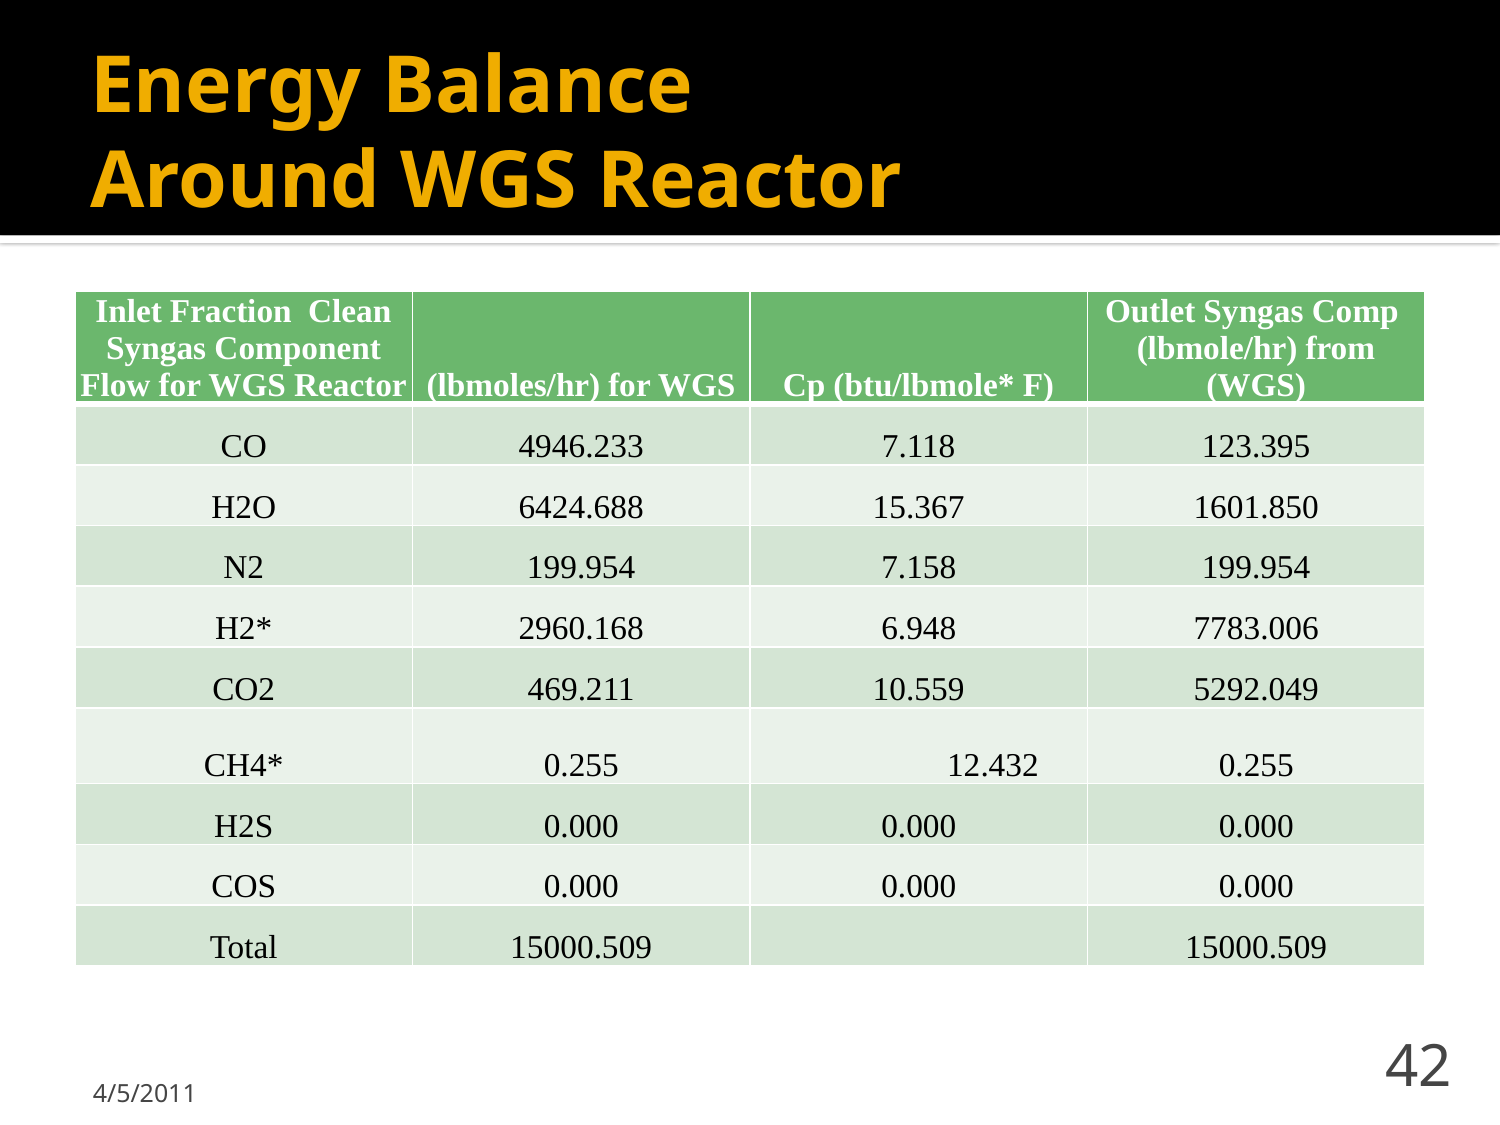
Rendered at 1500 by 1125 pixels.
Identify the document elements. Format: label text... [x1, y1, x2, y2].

table_cell H2* [76, 587, 412, 646]
slide_number 42 [1345, 1062, 1467, 1108]
table_cell 0.000 [413, 784, 749, 844]
table_cell H2S [76, 784, 412, 844]
table_cell 469.211 [413, 648, 749, 707]
table_cell 7783.006 [1088, 587, 1424, 646]
table_cell CO [76, 407, 412, 464]
table_header Inlet Fraction Clean Syngas Component Flow for WGS Reactor [76, 292, 412, 401]
table_cell 15000.509 [1088, 906, 1424, 965]
table_cell 6.948 [751, 587, 1087, 646]
table_cell 123.395 [1088, 407, 1424, 464]
table_cell CO2 [76, 648, 412, 707]
title Energy Balance Around WGS Reactor [75, 25, 1425, 231]
table_cell 10.559 [751, 648, 1087, 707]
table_header Outlet Syngas Comp (lbmole/hr) from (WGS) [1088, 292, 1424, 401]
table_cell CH4* [76, 709, 412, 783]
table_cell 5292.049 [1088, 648, 1424, 707]
table_cell 12.432 [751, 709, 1087, 783]
table_cell N2 [76, 526, 412, 585]
table_cell 7.118 [751, 407, 1087, 464]
table_header (lbmoles/hr) for WGS [413, 292, 749, 401]
table_cell COS [76, 845, 412, 904]
table_cell H2O [76, 466, 412, 525]
table_cell 0.000 [413, 845, 749, 904]
table_cell 0.000 [1088, 845, 1424, 904]
table_cell 199.954 [413, 526, 749, 585]
table_cell [751, 906, 1087, 965]
table_cell 0.000 [751, 845, 1087, 904]
table_header Cp (btu/lbmole* F) [751, 292, 1087, 401]
table_cell 0.255 [413, 709, 749, 783]
table_cell 0.000 [751, 784, 1087, 844]
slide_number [75, 1062, 425, 1108]
table_cell 0.255 [1088, 709, 1424, 783]
table_cell 2960.168 [413, 587, 749, 646]
table_cell 7.158 [751, 526, 1087, 585]
table_cell 1601.850 [1088, 466, 1424, 525]
table_cell 15000.509 [413, 906, 749, 965]
table_cell 199.954 [1088, 526, 1424, 585]
table_cell Total [76, 906, 412, 965]
table_cell 4946.233 [413, 407, 749, 464]
table_cell 0.000 [1088, 784, 1424, 844]
table_cell 15.367 [751, 466, 1087, 525]
table_cell 6424.688 [413, 466, 749, 525]
